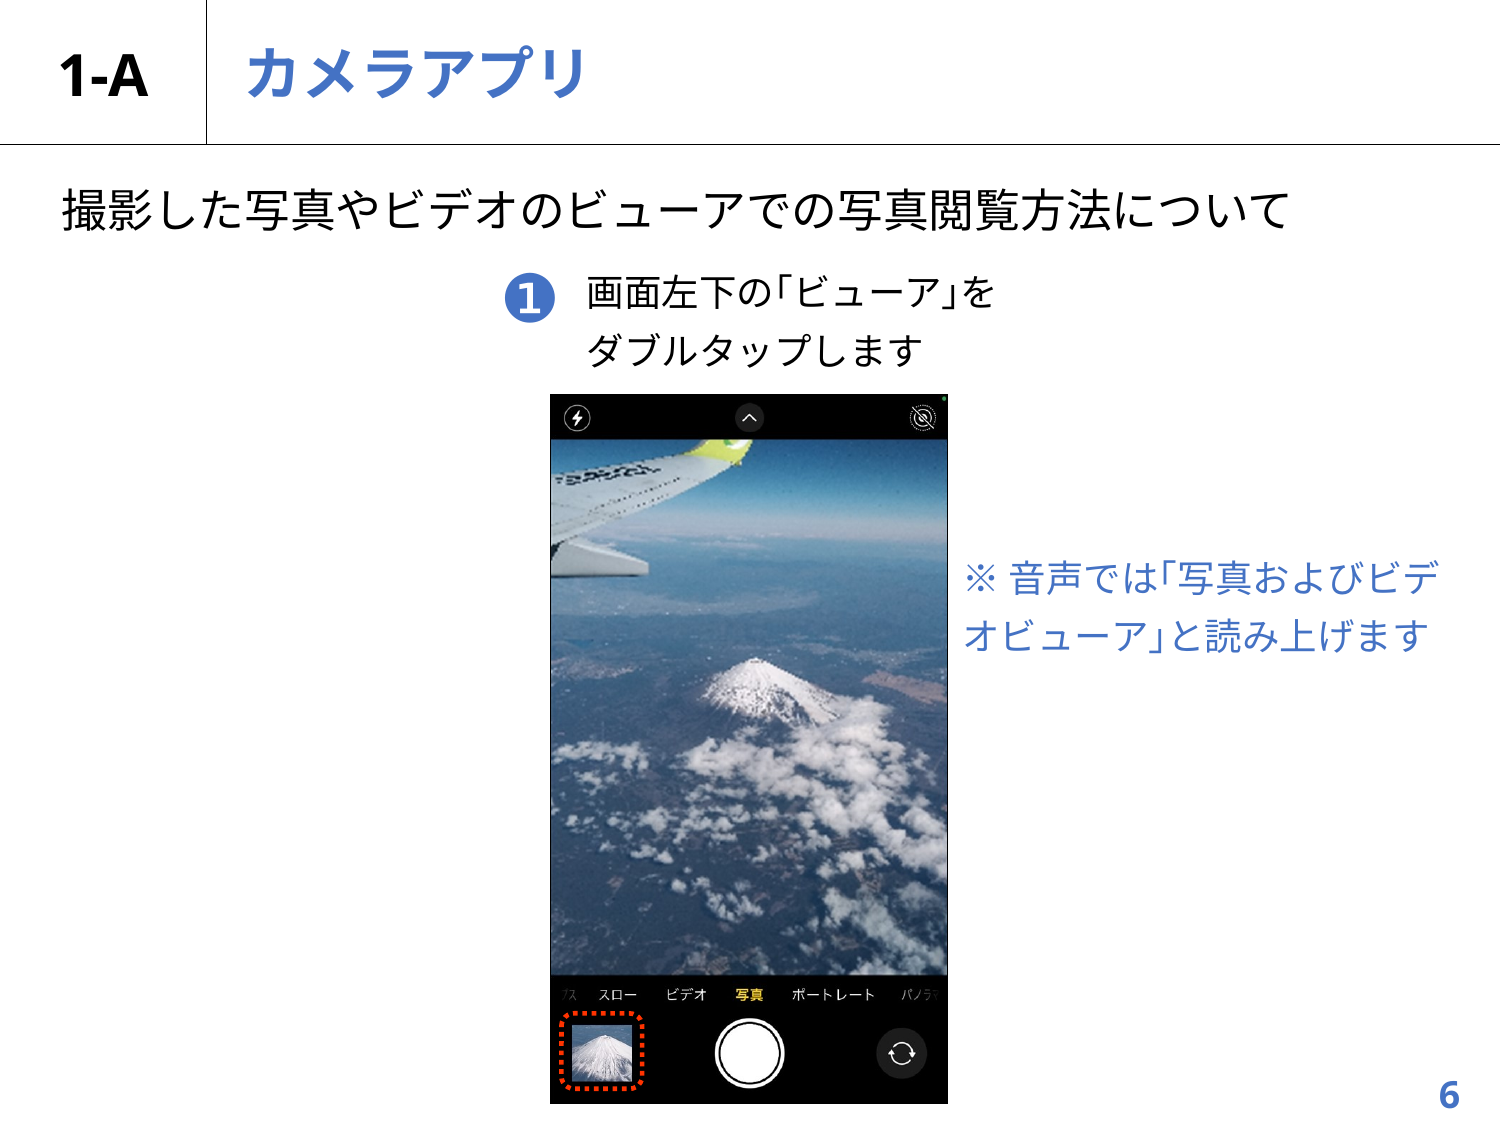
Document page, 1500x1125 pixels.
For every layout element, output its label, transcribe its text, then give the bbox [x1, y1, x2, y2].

title カメラアプリ [228, 36, 1472, 116]
picture [550, 394, 948, 1104]
text_box 撮影した写真やビデオのビューアでの写真閲覧方法について [46, 180, 1422, 274]
text_box ❶ [486, 248, 563, 343]
text_box 画面左下の｢ビューア｣を ダブルタップします [571, 248, 1154, 381]
text_box 1-A [0, 0, 207, 147]
text_box 6 [1399, 1063, 1500, 1123]
text_box ※音声では｢写真およびビデオビューア｣と読み上げます [948, 533, 1472, 666]
